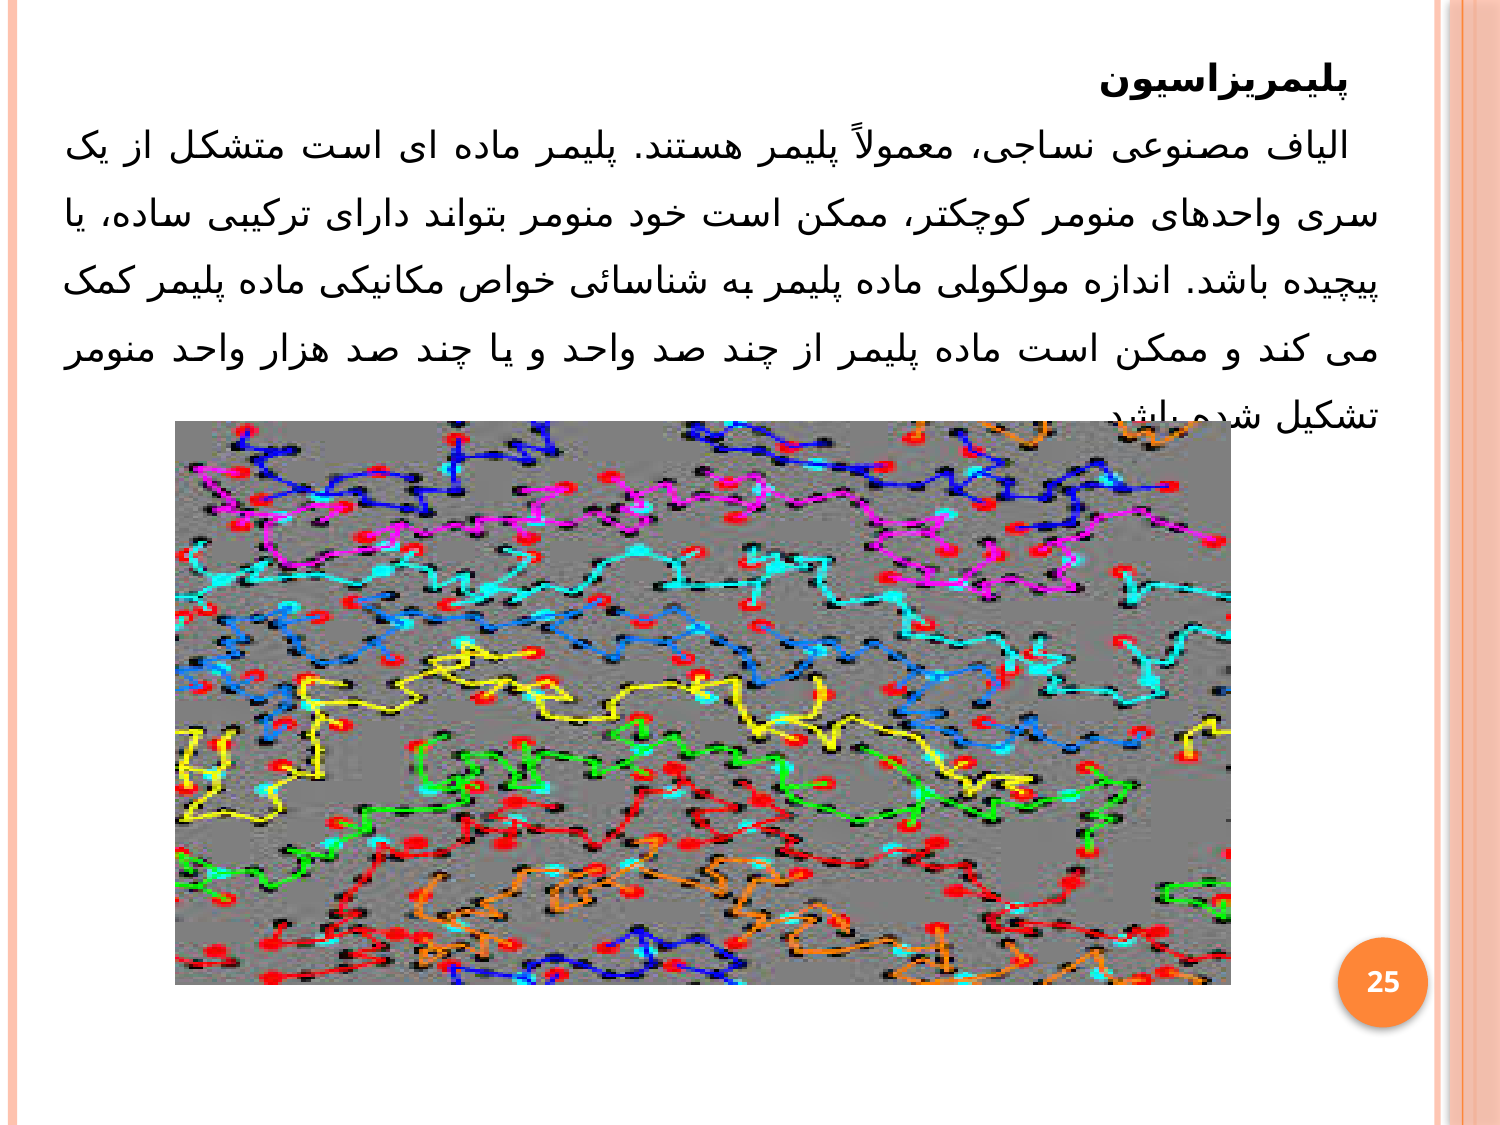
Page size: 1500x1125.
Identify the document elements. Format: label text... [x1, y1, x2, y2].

slide_number 25 [1333, 940, 1434, 1027]
text_box پلیمریزاسیون الیاف مصنوعی نساجی، معمولاً پلیمر هستند. پلیمر ماده ای است متشکل از یک سری واحدهای منومر کوچکتر، ممکن است خود منومر بتواند دارای ترکیبی ساده، یا پیچیده باشد. اندازه مولکولی ماده پلیمر به شناسائی خواص مکانیکی ماده پلیمر کمک می کند و ممکن است ماده پلیمر از چند صد واحد و یا چند صد هزار واحد منومر تشکیل شده باشد. [46, 23, 1395, 437]
picture [175, 421, 1231, 985]
